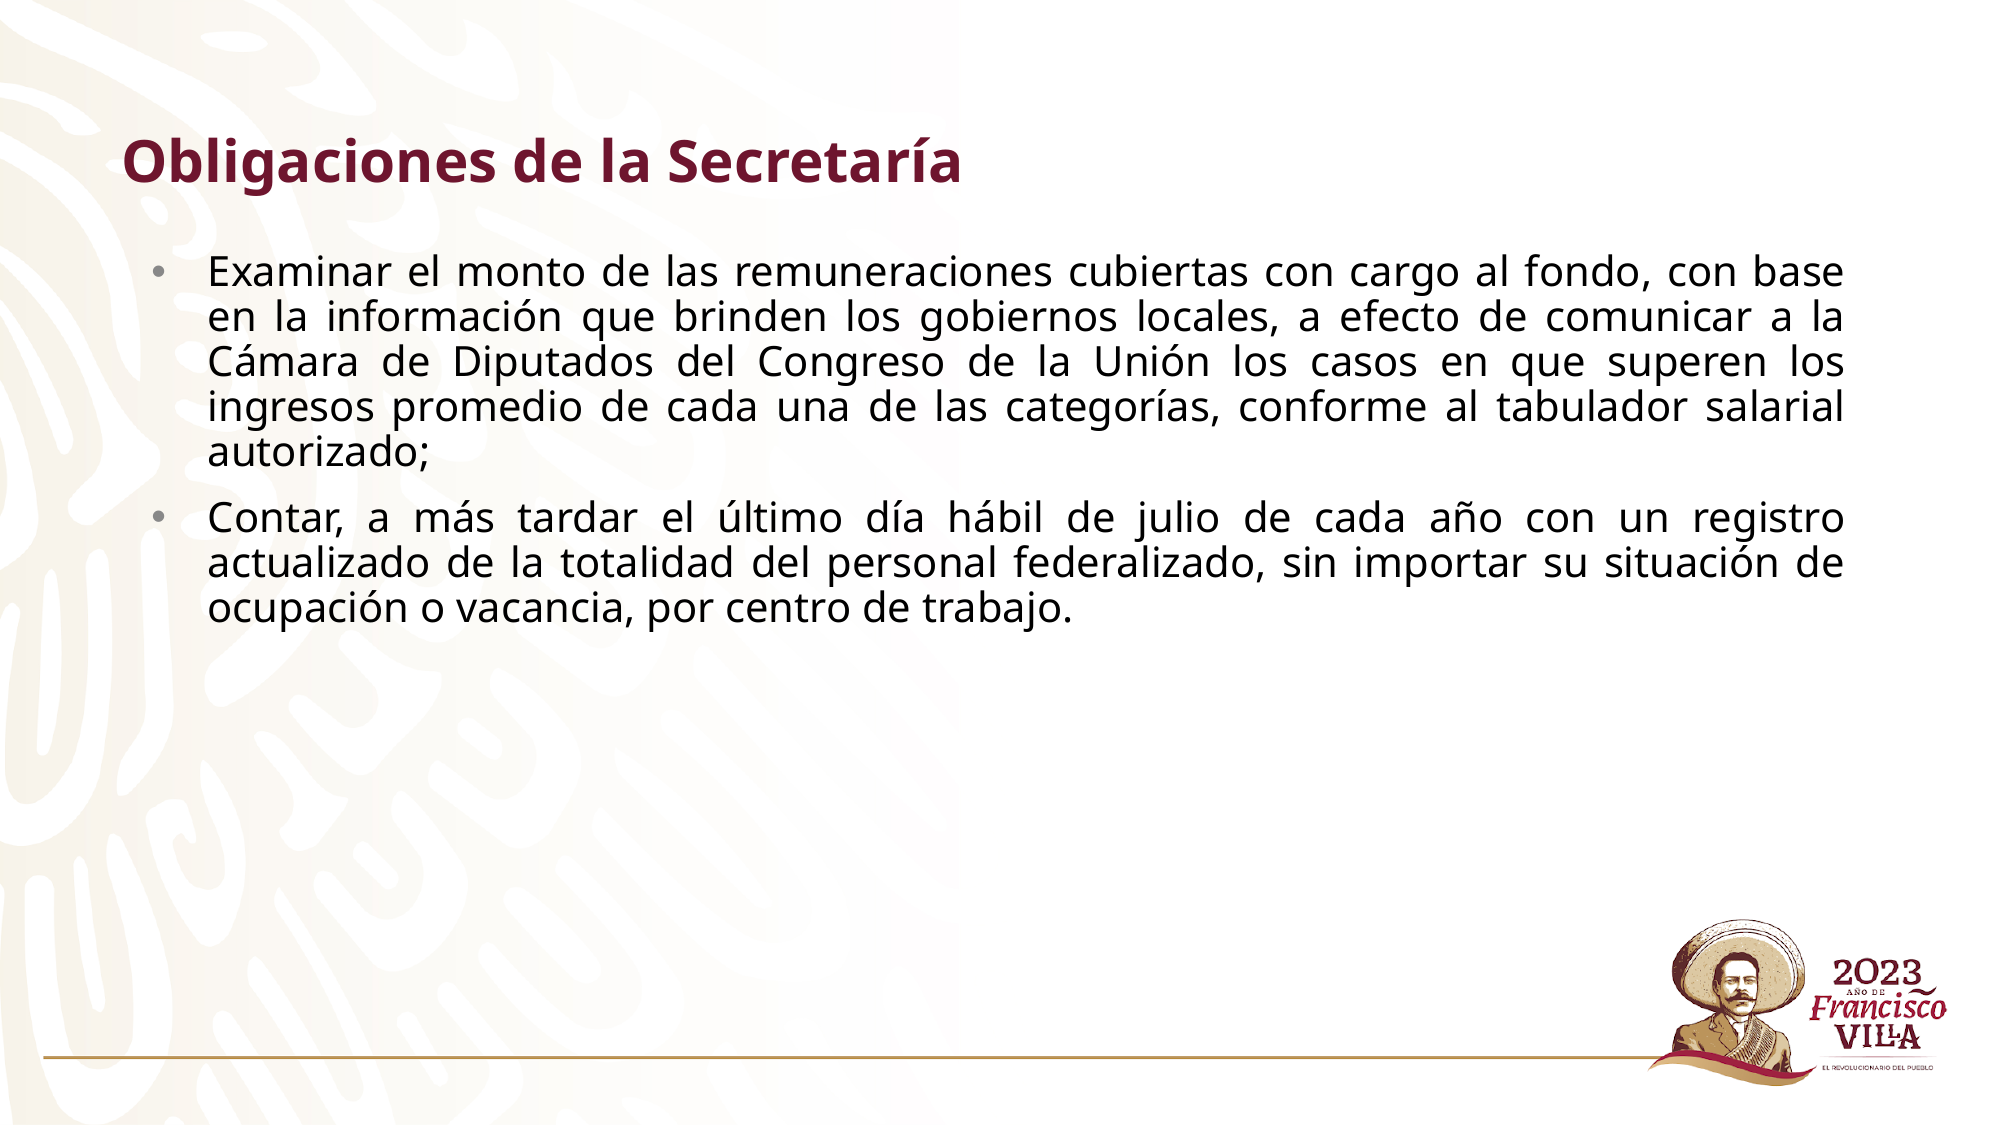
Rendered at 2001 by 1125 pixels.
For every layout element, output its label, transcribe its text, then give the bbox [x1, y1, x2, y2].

list Examinar el monto de las remuneraciones cubiertas con cargo al fondo, con base en la información que brinden los gobiernos locales, a efecto de comunicar a la Cámara de Diputados del Congreso de la Unión los casos en que superen los ingresos promedio de cada una de las categorías, conforme al tabulador salarial autorizado; Contar, a más tardar el último día hábil de julio de cada año con un registro actualizado de la totalidad del personal federalizado, sin importar su situación de ocupación o vacancia, por centro de trabajo. [136, 243, 1862, 846]
title Obligaciones de la Secretaría [106, 103, 1780, 203]
picture [0, 0, 2001, 1125]
